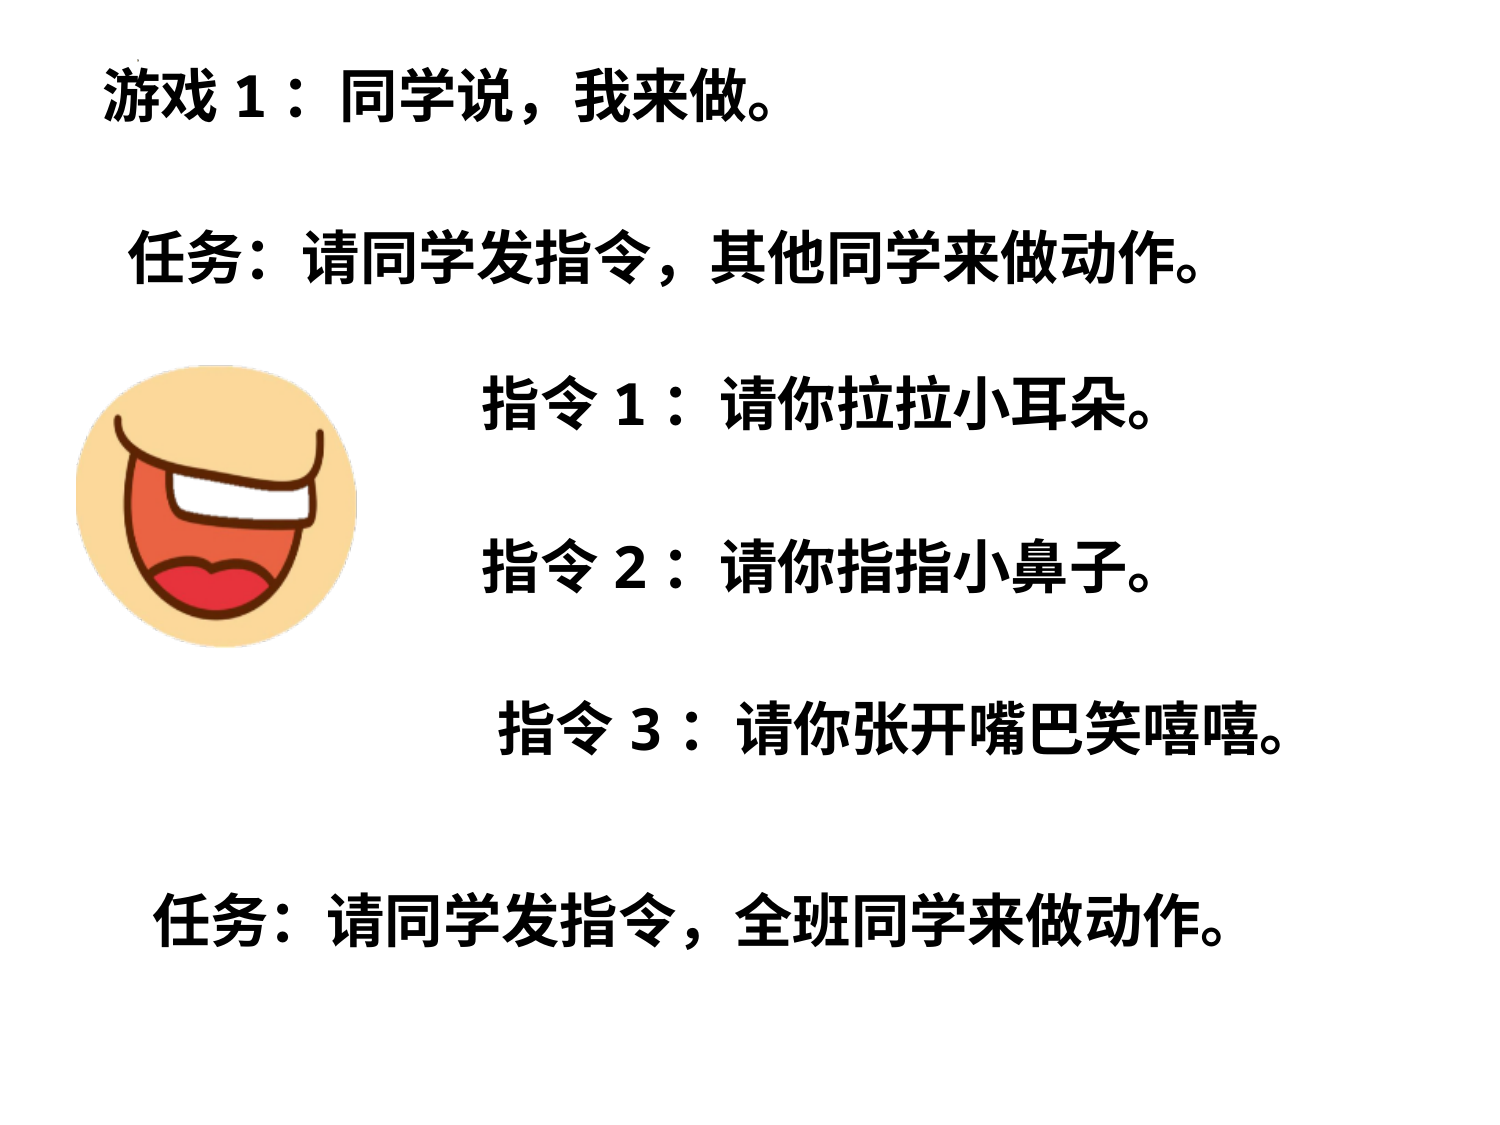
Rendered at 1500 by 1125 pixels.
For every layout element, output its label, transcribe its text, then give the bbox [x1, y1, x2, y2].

text_box 指令2：请你指指小鼻子。 [467, 487, 1335, 608]
text_box 任务：请同学发指令，其他同学来做动作。 [112, 178, 1414, 299]
text_box 指令1：请你拉拉小耳朵。 [467, 324, 1335, 445]
picture [76, 336, 360, 659]
text_box 任务：请同学发指令，全班同学来做动作。 [137, 841, 1438, 962]
text_box 游戏1：同学说，我来做。 [87, 51, 821, 137]
text_box 指令3：请你张开嘴巴笑嘻嘻。 [482, 650, 1350, 770]
